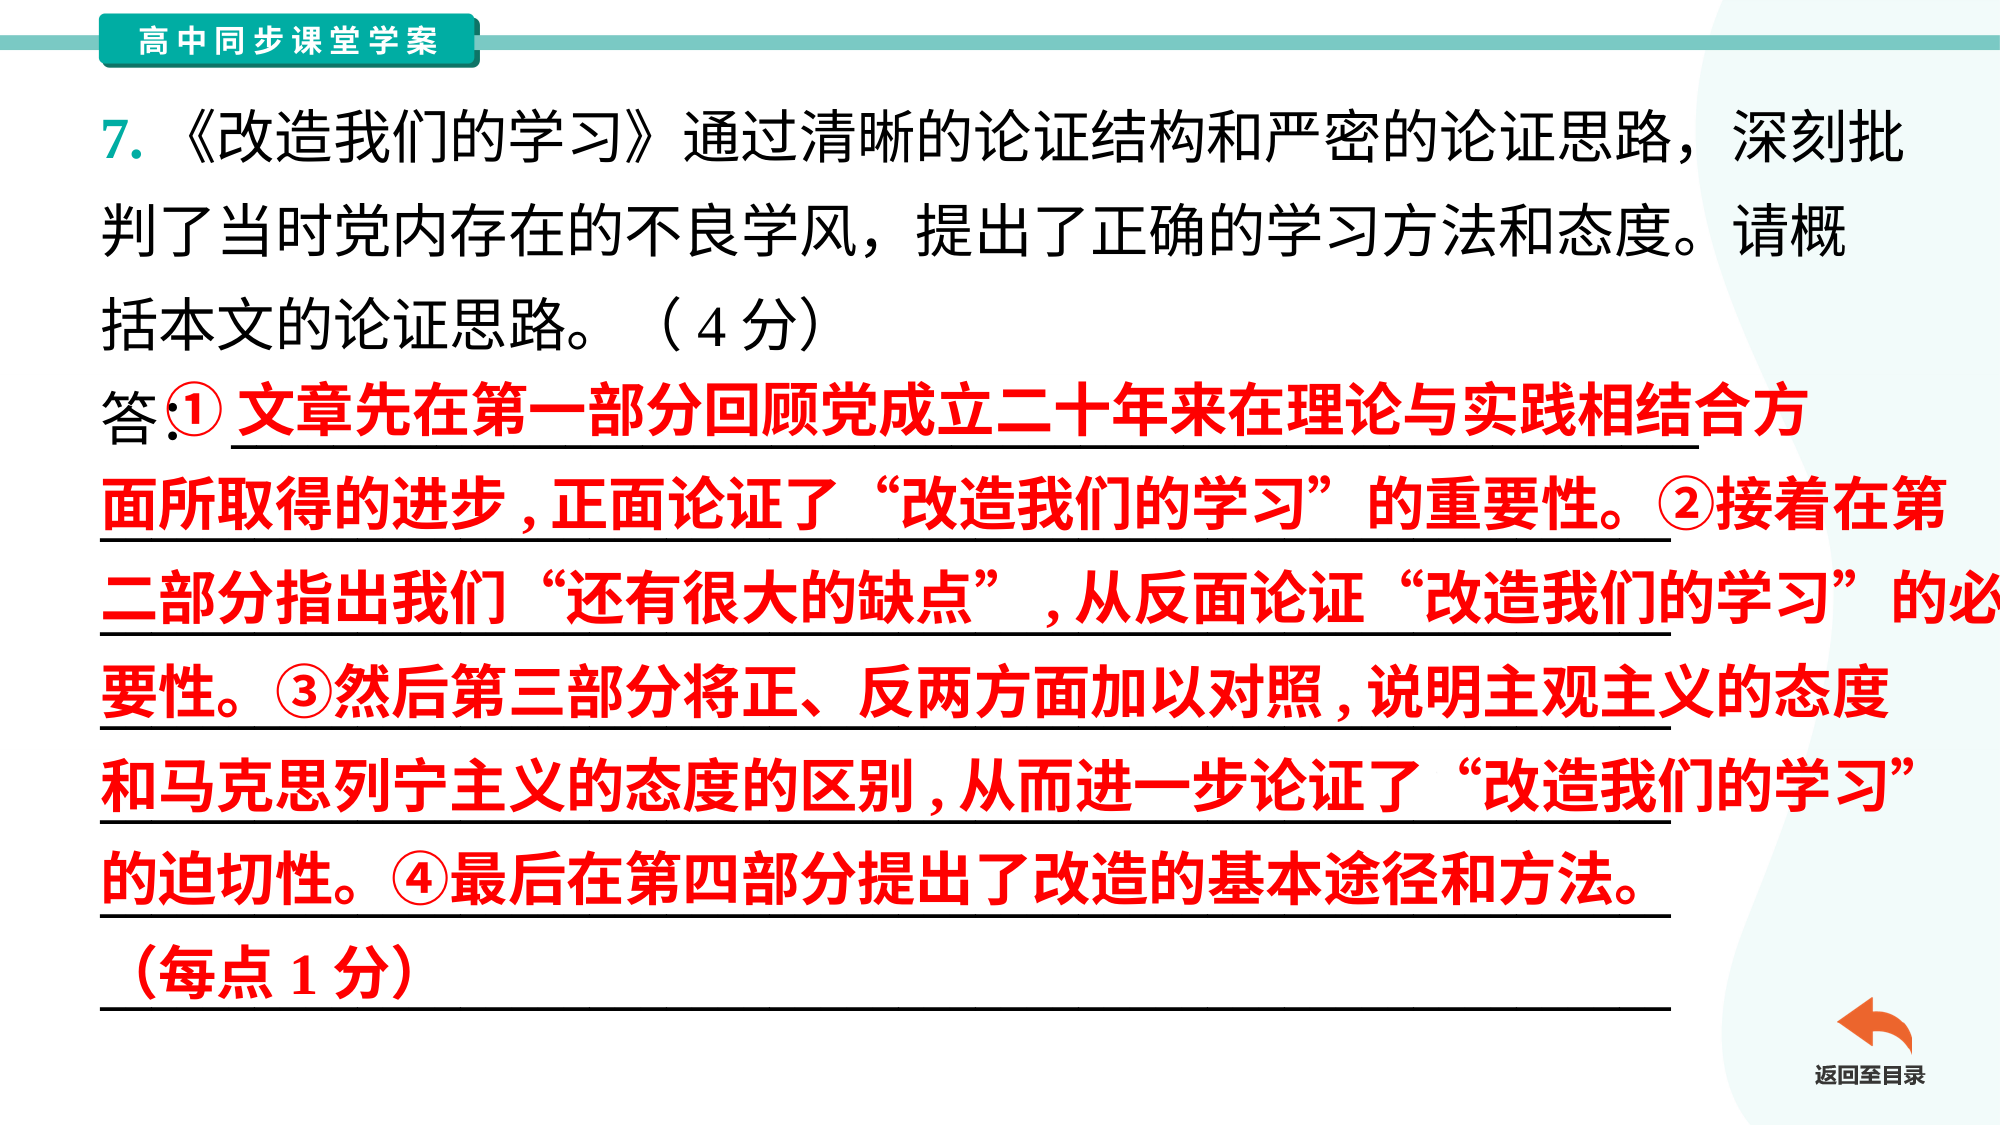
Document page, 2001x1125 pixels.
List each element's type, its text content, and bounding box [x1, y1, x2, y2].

picture [0, 0, 2000, 1125]
text_box 7.《改造我们的学习》通过清晰的论证结构和严密的论证思路，深刻批 判了当时党内存在的不良学风，提出了正确的学习方法和态度。请概 括本文的论证思路。（4分） 答：_________________________________________________________ _____________________________________________________________ _____________________________________________________________ _____________________________________________________________ _____________________________________________________________ _____________________________________________________________ _____________________________________________________________ [100, 1007, 1899, 1015]
text_box 7.《改造我们的学习》通过清晰的论证结构和严密的论证思路，深刻批 判了当时党内存在的不良学风，提出了正确的学习方法和态度。请概 括本文的论证思路。（4分） 答：_________________________________________________________ _____________________________________________________________ _____________________________________________________________ _____________________________________________________________ _____________________________________________________________ _____________________________________________________________ _____________________________________________________________ [100, 76, 1899, 349]
text_box ①文章先在第一部分回顾党成立二十年来在理论与实践相结合方 面所取得的进步,正面论证了“改造我们的学习”的重要性。②接着在第 二部分指出我们“还有很大的缺点”,从反面论证“改造我们的学习”的必 要性。③然后第三部分将正、反两方面加以对照,说明主观主义的态度 和马克思列宁主义的态度的区别,从而进一步论证了“改造我们的学习” 的迫切性。④最后在第四部分提出了改造的基本途径和方法。 （每点1分） [100, 349, 1899, 1007]
